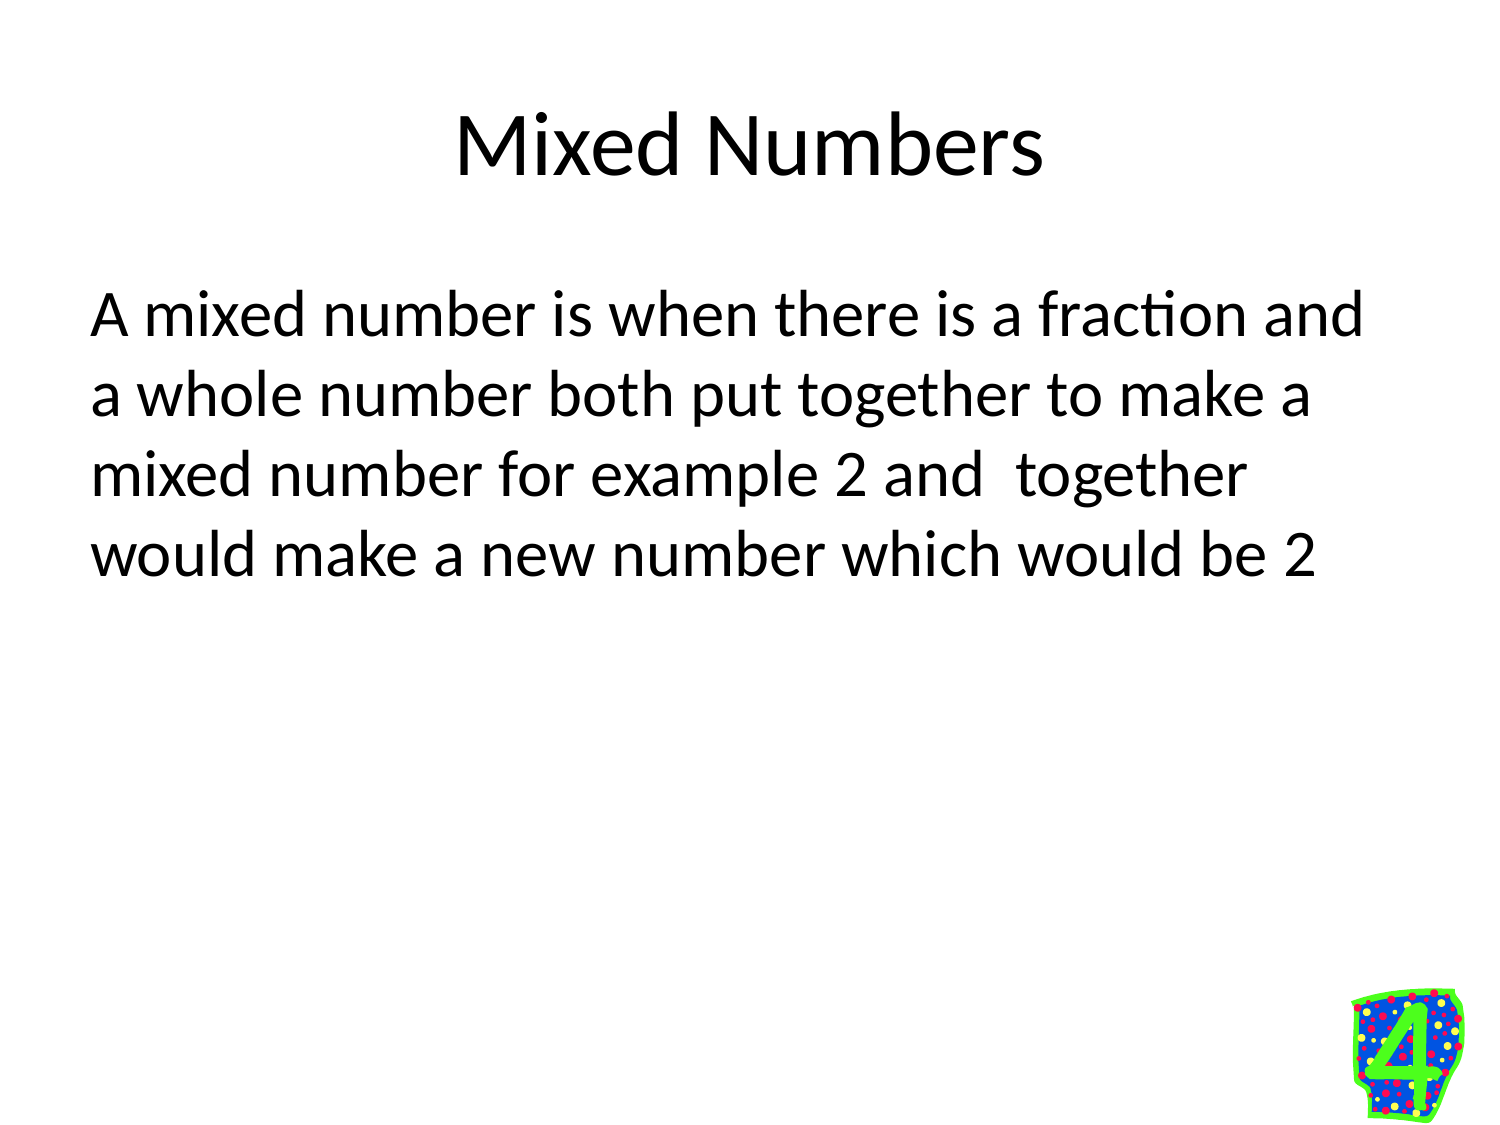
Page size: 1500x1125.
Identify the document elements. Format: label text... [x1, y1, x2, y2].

picture [1349, 987, 1466, 1125]
title Mixed Numbers [75, 45, 1425, 233]
